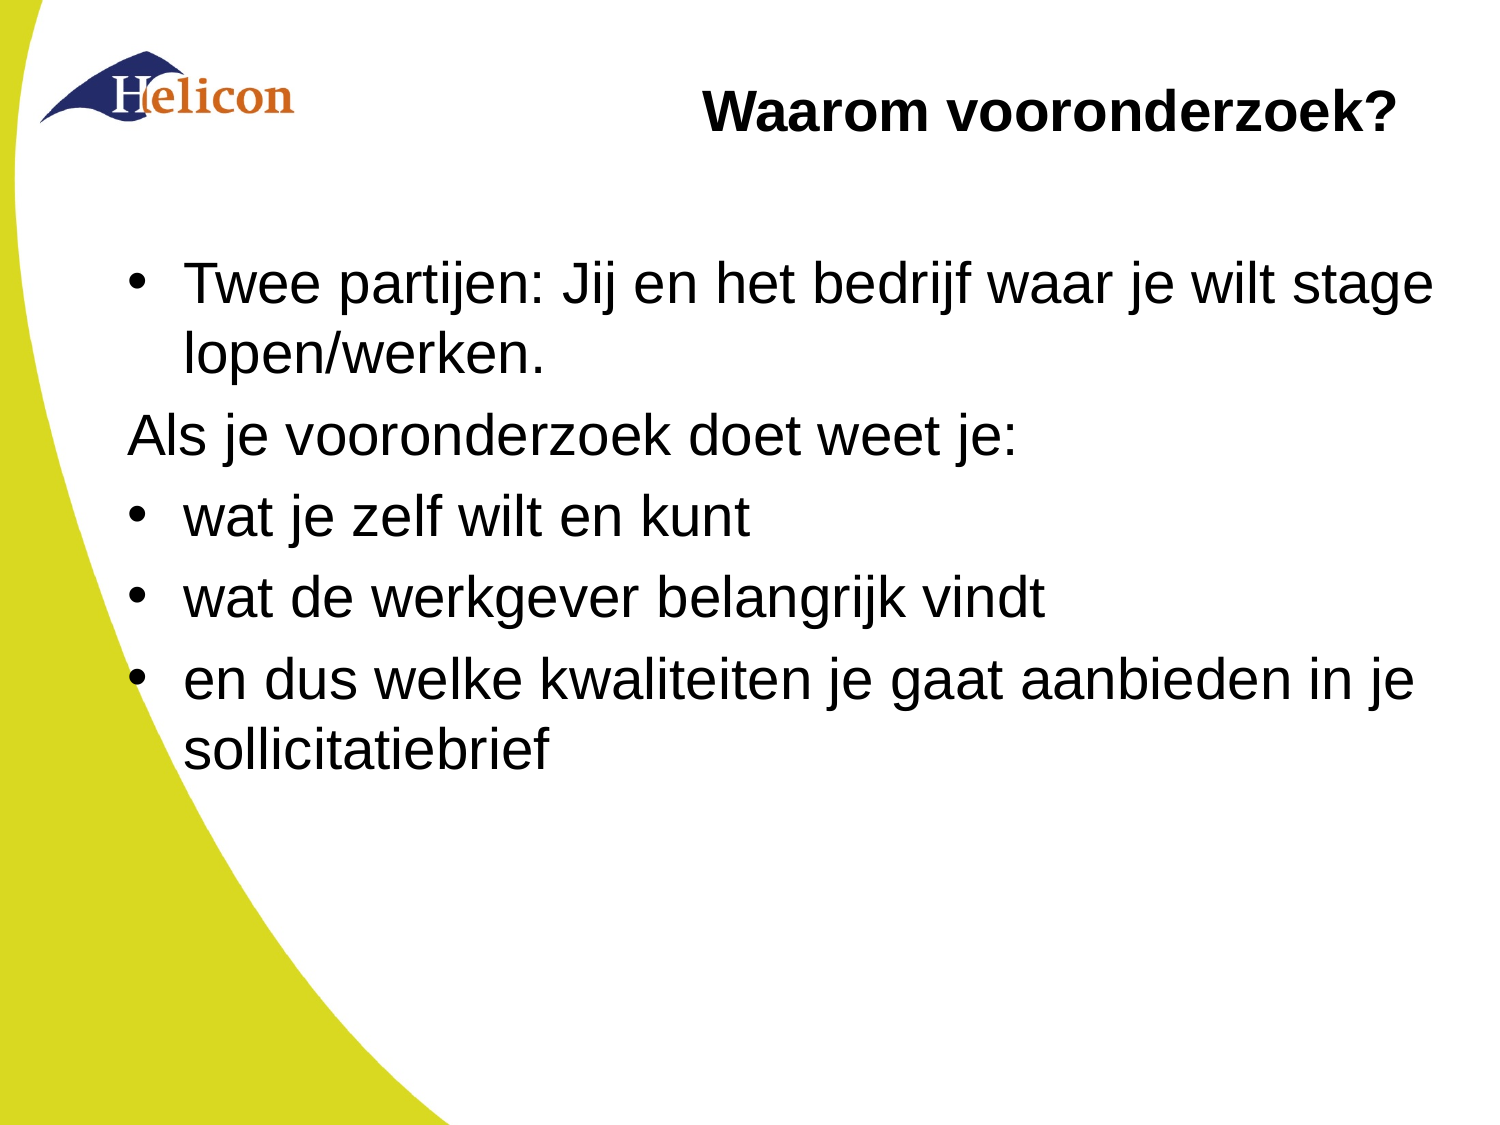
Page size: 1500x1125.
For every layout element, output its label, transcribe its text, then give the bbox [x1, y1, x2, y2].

picture [0, 0, 1500, 1125]
list Twee partijen: Jij en het bedrijf waar je wilt stage lopen/werken. Als je vooronderzoek doet weet je: wat je zelf wilt en kunt wat de werkgever belangrijk vindt en dus welke kwaliteiten je gaat aanbieden in je sollicitatiebrief [112, 237, 1463, 981]
title Waarom vooronderzoek? [324, 54, 1415, 161]
